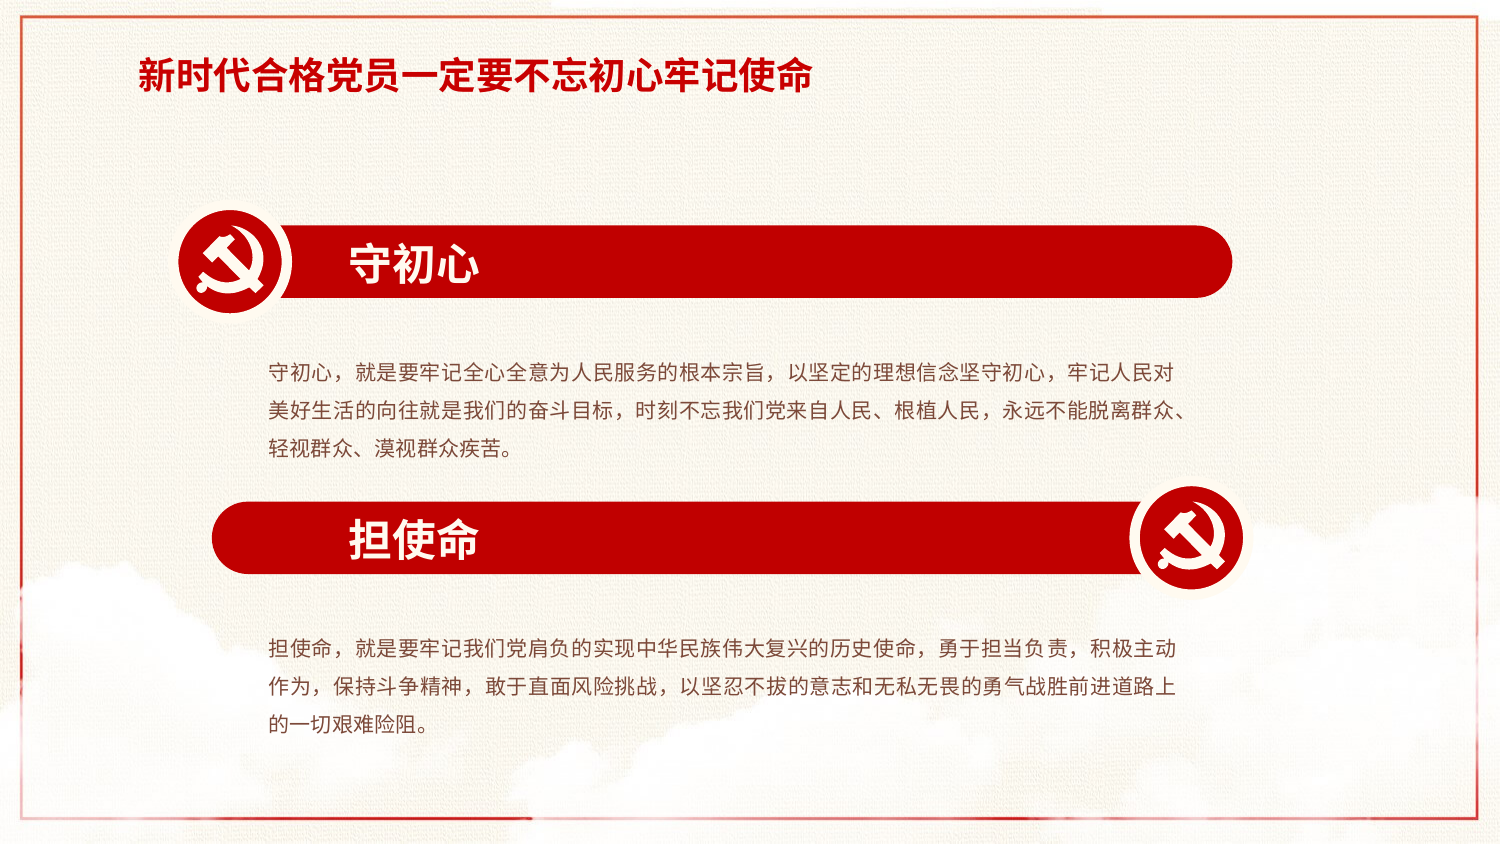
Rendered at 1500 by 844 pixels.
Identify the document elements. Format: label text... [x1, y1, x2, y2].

text_box 守初心，就是要牢记全心全意为人民服务的根本宗旨，以坚定的理想信念坚守初心，牢记人民对美好生活的向往就是我们的奋斗目标，时刻不忘我们党来自人民、根植人民，永远不能脱离群众、轻视群众、漠视群众疾苦。 [253, 339, 1192, 468]
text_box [173, 204, 1233, 319]
picture [0, 0, 1500, 844]
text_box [211, 480, 1249, 595]
text_box 担使命，就是要牢记我们党肩负的实现中华民族伟大复兴的历史使命，勇于担当负责，积极主动作为，保持斗争精神，敢于直面风险挑战，以坚忍不拔的意志和无私无畏的勇气战胜前进道路上的一切艰难险阻。 [253, 615, 1192, 744]
title 新时代合格党员一定要不忘初心牢记使命 [123, 39, 1474, 109]
